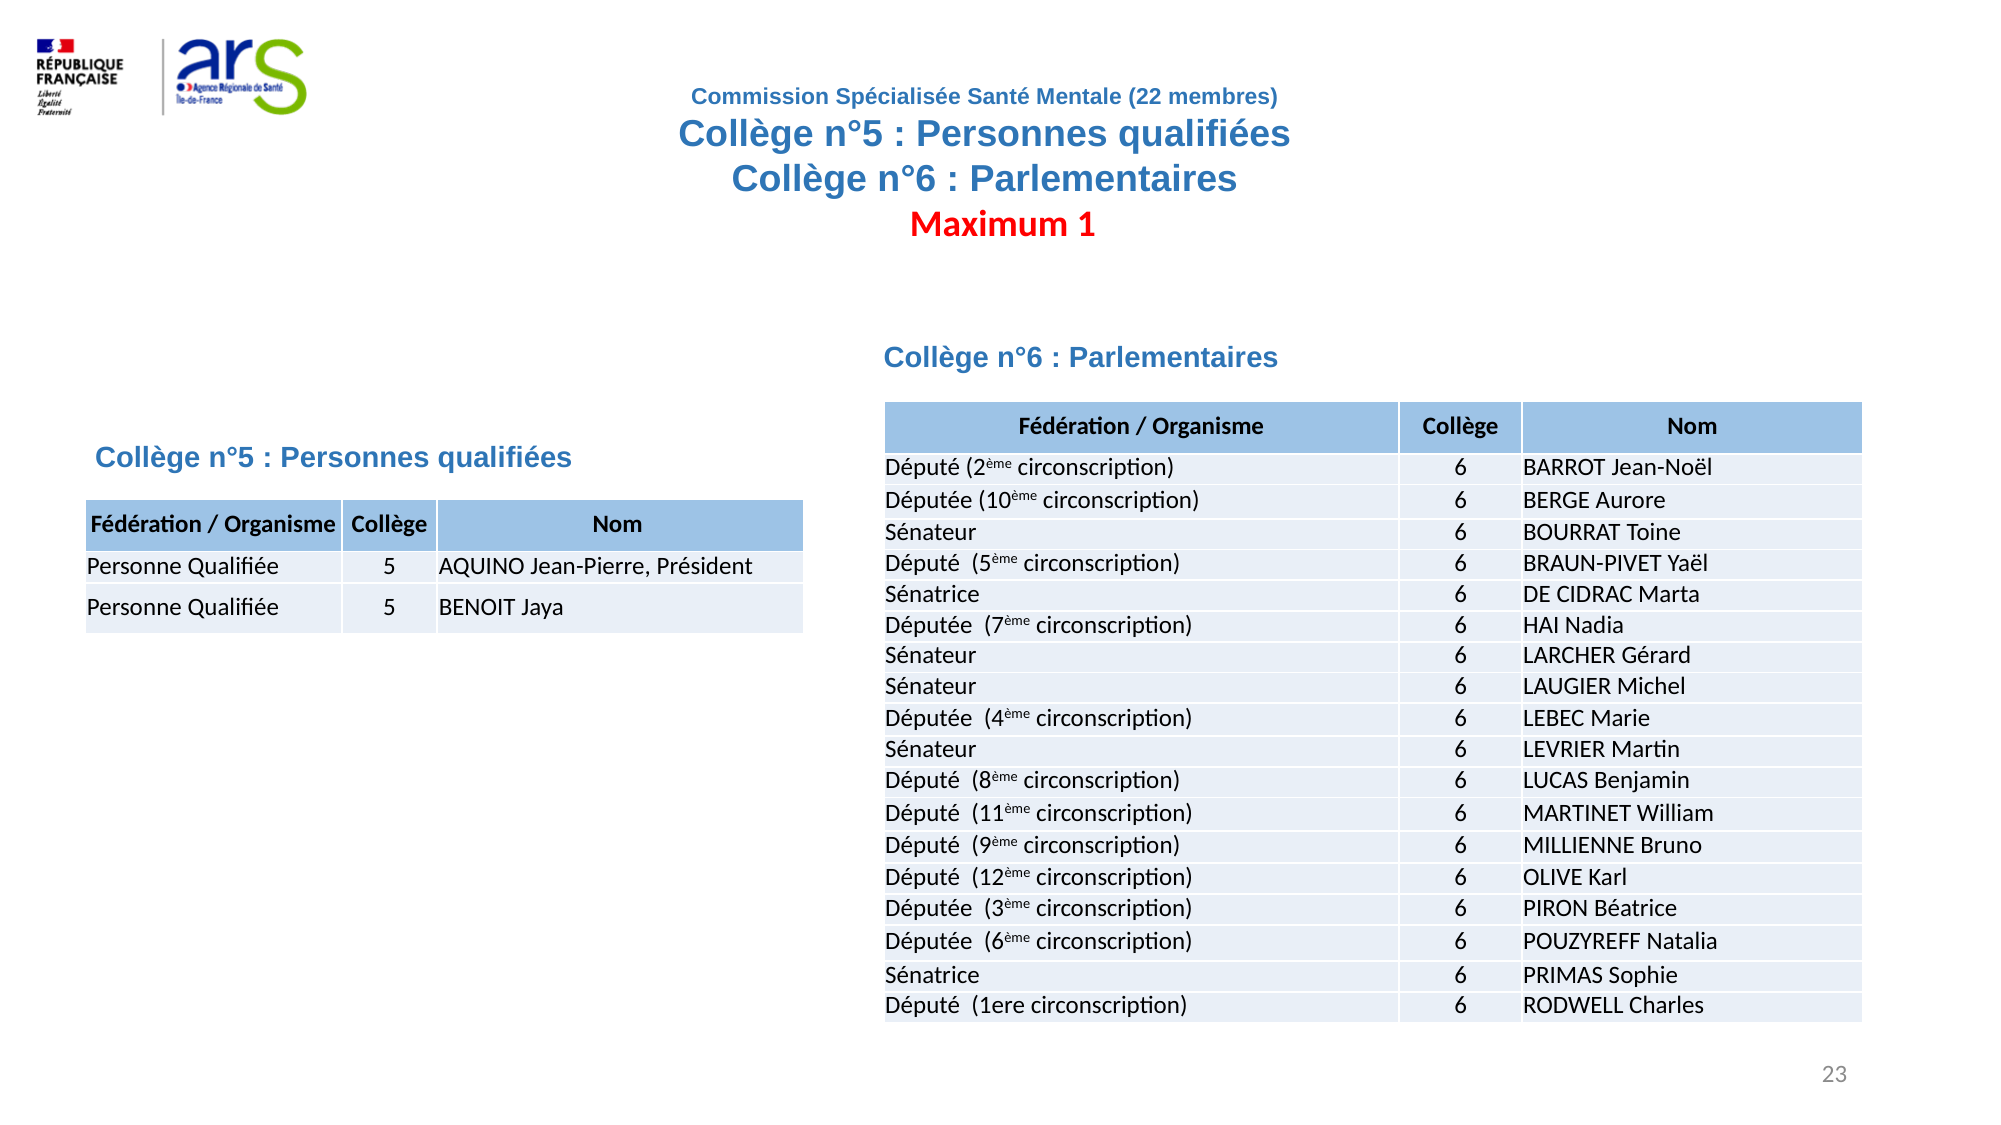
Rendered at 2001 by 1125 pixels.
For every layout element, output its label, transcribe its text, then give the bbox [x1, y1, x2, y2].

table_cell Député (11ème circonscription) [885, 798, 1398, 830]
table_cell 5 [343, 584, 436, 633]
table_cell OLIVE Karl [1523, 864, 1862, 893]
table_cell Députée (6ème circonscription) [885, 926, 1398, 960]
table_cell 6 [1400, 798, 1521, 830]
table_cell Député (1ere circonscription) [885, 993, 1398, 1022]
table_cell 6 [1400, 485, 1521, 518]
table_cell 5 [343, 552, 436, 582]
table_cell Sénatrice [885, 581, 1398, 610]
table_cell 6 [1400, 832, 1521, 862]
table_cell LARCHER Gérard [1523, 643, 1862, 672]
table_cell 6 [1400, 581, 1521, 610]
table_cell Sénateur [885, 643, 1398, 672]
table_cell BERGE Aurore [1523, 485, 1862, 518]
table_cell 6 [1400, 704, 1521, 735]
table_cell Députée (7ème circonscription) [885, 612, 1398, 641]
table_cell Personne Qualifiée [86, 552, 341, 582]
table_cell MARTINET William [1523, 798, 1862, 830]
table_cell AQUINO Jean-Pierre, Président [438, 552, 803, 582]
table_header Nom [1523, 402, 1862, 453]
text_box Collège n°6 : Parlementaires [868, 331, 1295, 382]
table_cell DE CIDRAC Marta [1523, 581, 1862, 610]
table_cell HAI Nadia [1523, 612, 1862, 641]
table_cell Député (12ème circonscription) [885, 864, 1398, 893]
table_cell 6 [1400, 673, 1521, 702]
table_cell Sénateur [885, 737, 1398, 766]
table_cell 6 [1400, 737, 1521, 766]
picture [36, 37, 326, 118]
table_cell 6 [1400, 895, 1521, 924]
table_header Collège [1400, 402, 1521, 453]
table_cell LEVRIER Martin [1523, 737, 1862, 766]
table_cell 6 [1400, 993, 1521, 1022]
table_cell 6 [1400, 550, 1521, 579]
table_cell Sénateur [885, 520, 1398, 549]
table_cell PRIMAS Sophie [1523, 962, 1862, 991]
table_cell Députée (4ème circonscription) [885, 704, 1398, 735]
table_cell 6 [1400, 962, 1521, 991]
table_header Fédération / Organisme [86, 500, 341, 551]
table_cell BARROT Jean-Noël [1523, 455, 1862, 484]
table_cell Député (2ème circonscription) [885, 455, 1398, 484]
table_cell LAUGIER Michel [1523, 673, 1862, 702]
table_cell 6 [1400, 520, 1521, 549]
table_cell BENOIT Jaya [438, 584, 803, 633]
table_cell 6 [1400, 864, 1521, 893]
table_cell 6 [1400, 455, 1521, 484]
table_header Fédération / Organisme [885, 402, 1398, 453]
table_cell MILLIENNE Bruno [1523, 832, 1862, 862]
table_cell PIRON Béatrice [1523, 895, 1862, 924]
table_cell BOURRAT Toine [1523, 520, 1862, 549]
table_cell Député (9ème circonscription) [885, 832, 1398, 862]
table_cell Députée (3ème circonscription) [885, 895, 1398, 924]
table_cell Député (8ème circonscription) [885, 768, 1398, 797]
table_cell RODWELL Charles [1523, 993, 1862, 1022]
table_cell BRAUN-PIVET Yaël [1523, 550, 1862, 579]
table_cell LUCAS Benjamin [1523, 768, 1862, 797]
text_box Collège n°5 : Personnes qualifiées [80, 431, 588, 482]
table_cell 6 [1400, 768, 1521, 797]
table_cell 6 [1400, 643, 1521, 672]
table_cell Députée (10ème circonscription) [885, 485, 1398, 518]
table_cell LEBEC Marie [1523, 704, 1862, 735]
table_cell Sénateur [885, 673, 1398, 702]
table_header Nom [438, 500, 803, 551]
table_cell POUZYREFF Natalia [1523, 926, 1862, 960]
slide_number 23 [1412, 1042, 1863, 1103]
table_cell 6 [1400, 926, 1521, 960]
table_header Collège [343, 500, 436, 551]
table_cell Député (5ème circonscription) [885, 550, 1398, 579]
table_cell Sénatrice [885, 962, 1398, 991]
text_box Commission Spécialisée Santé Mentale (22 membres) Collège n°5 : Personnes qualifiées Collège n°6 : Parlementaires Maximum 1 [385, 73, 1585, 252]
table_cell Personne Qualifiée [86, 584, 341, 633]
table_cell 6 [1400, 612, 1521, 641]
